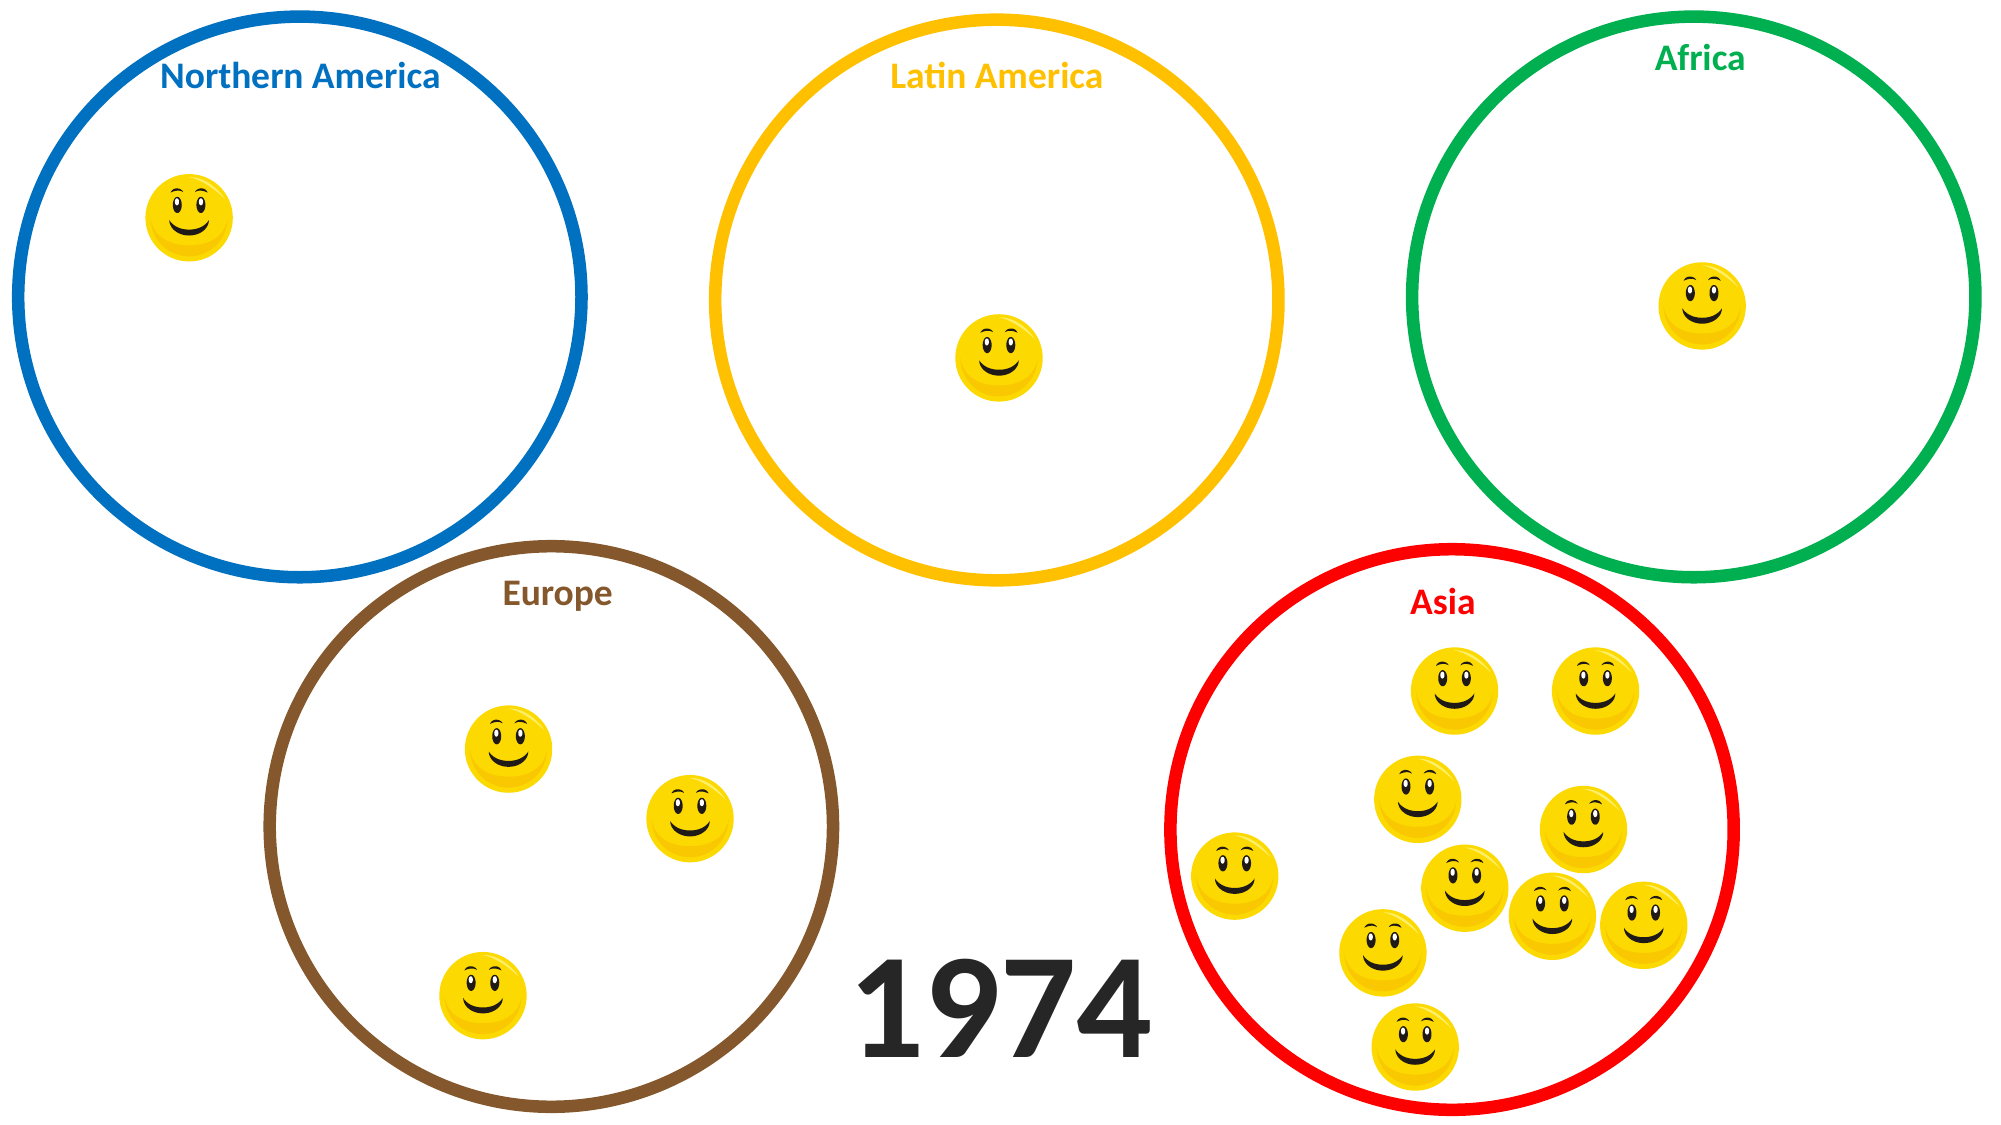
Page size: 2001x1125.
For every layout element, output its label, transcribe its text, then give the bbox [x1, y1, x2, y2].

text_box Northern America [145, 43, 497, 104]
picture [439, 951, 527, 1040]
picture [145, 174, 233, 262]
picture [1551, 647, 1640, 735]
picture [1410, 647, 1499, 735]
picture [955, 314, 1043, 402]
picture [1600, 881, 1688, 970]
text_box Latin America [875, 43, 1122, 104]
picture [464, 705, 553, 793]
picture [1374, 755, 1462, 843]
text_box [1411, 15, 1977, 579]
text_box [268, 545, 835, 1108]
picture [1339, 785, 1628, 997]
text_box [17, 61, 583, 579]
picture [1371, 1003, 1459, 1091]
picture [646, 774, 734, 863]
text_box Asia [1395, 569, 1493, 630]
text_box Europe [488, 560, 647, 621]
text_box [1169, 548, 1735, 1111]
text_box [178, 15, 422, 43]
text_box [714, 46, 1280, 582]
picture [1190, 832, 1279, 920]
text_box 1974 [820, 900, 1181, 1095]
text_box Africa [1640, 25, 1788, 86]
text_box [881, 18, 1112, 43]
picture [1658, 262, 1746, 350]
